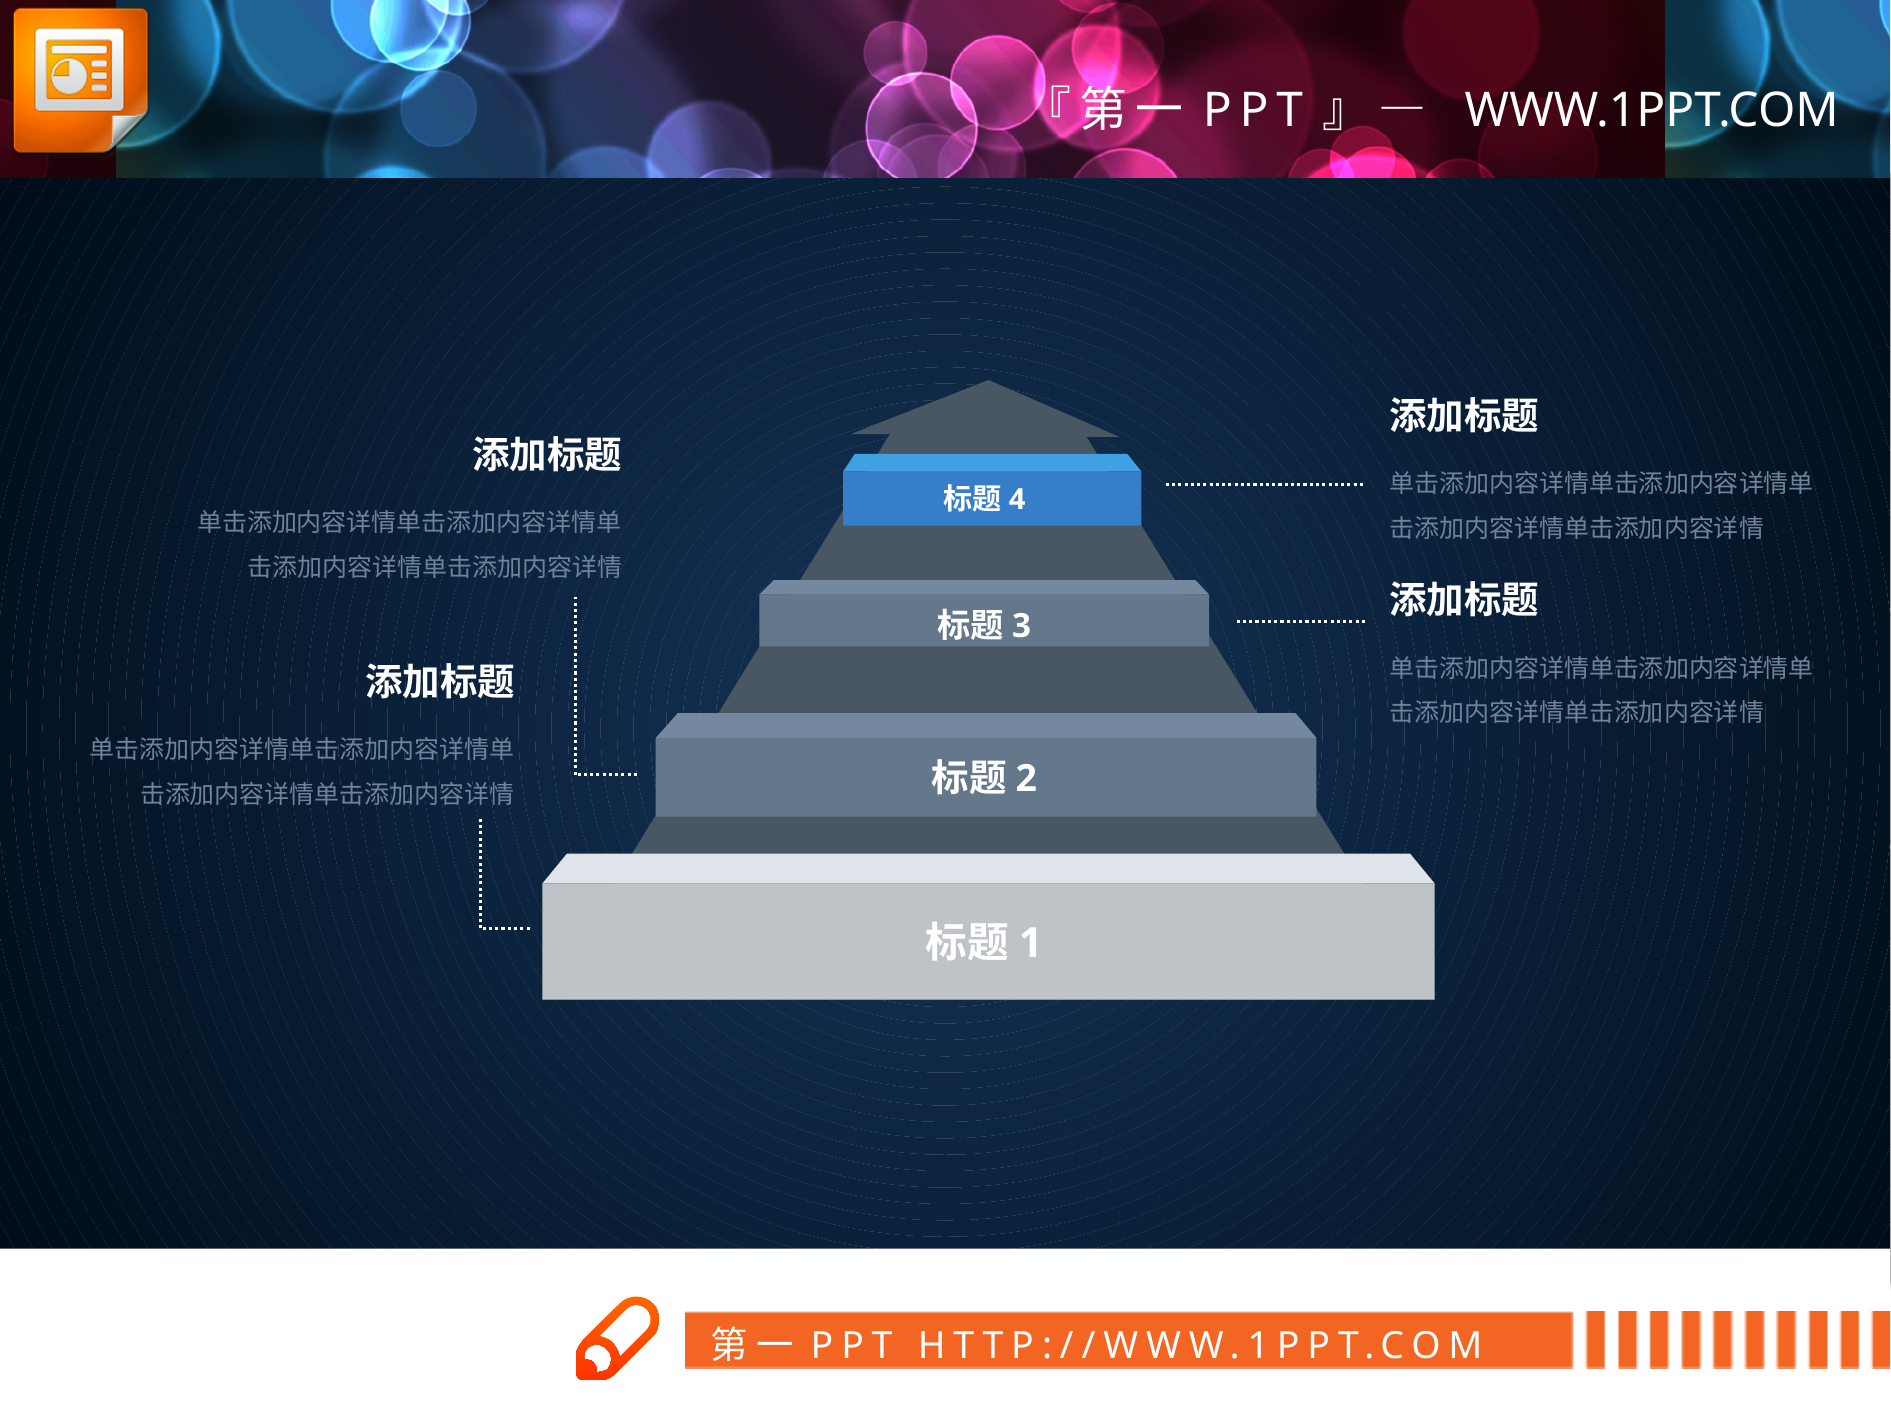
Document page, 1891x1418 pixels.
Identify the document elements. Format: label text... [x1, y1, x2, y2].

text_box 添加标题 [371, 423, 537, 484]
text_box 单击添加内容详情单击添加内容详情单 击添加内容详情单击添加内容详情 [1438, 445, 1857, 550]
text_box 单击添加内容详情单击添加内容详情单 击添加内容详情单击添加内容详情 [154, 484, 537, 589]
text_box 单击添加内容详情单击添加内容详情单 击添加内容详情单击添加内容详情 [1438, 629, 1857, 735]
text_box 单击添加内容详情单击添加内容详情单 击添加内容详情单击添加内容详情 [47, 711, 530, 816]
text_box 添加标题 [1438, 569, 1641, 629]
picture [685, 1311, 1891, 1369]
picture [0, 0, 1891, 178]
text_box 添加标题 [264, 650, 530, 711]
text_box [542, 379, 1435, 1000]
text_box 添加标题 [1437, 384, 1641, 445]
